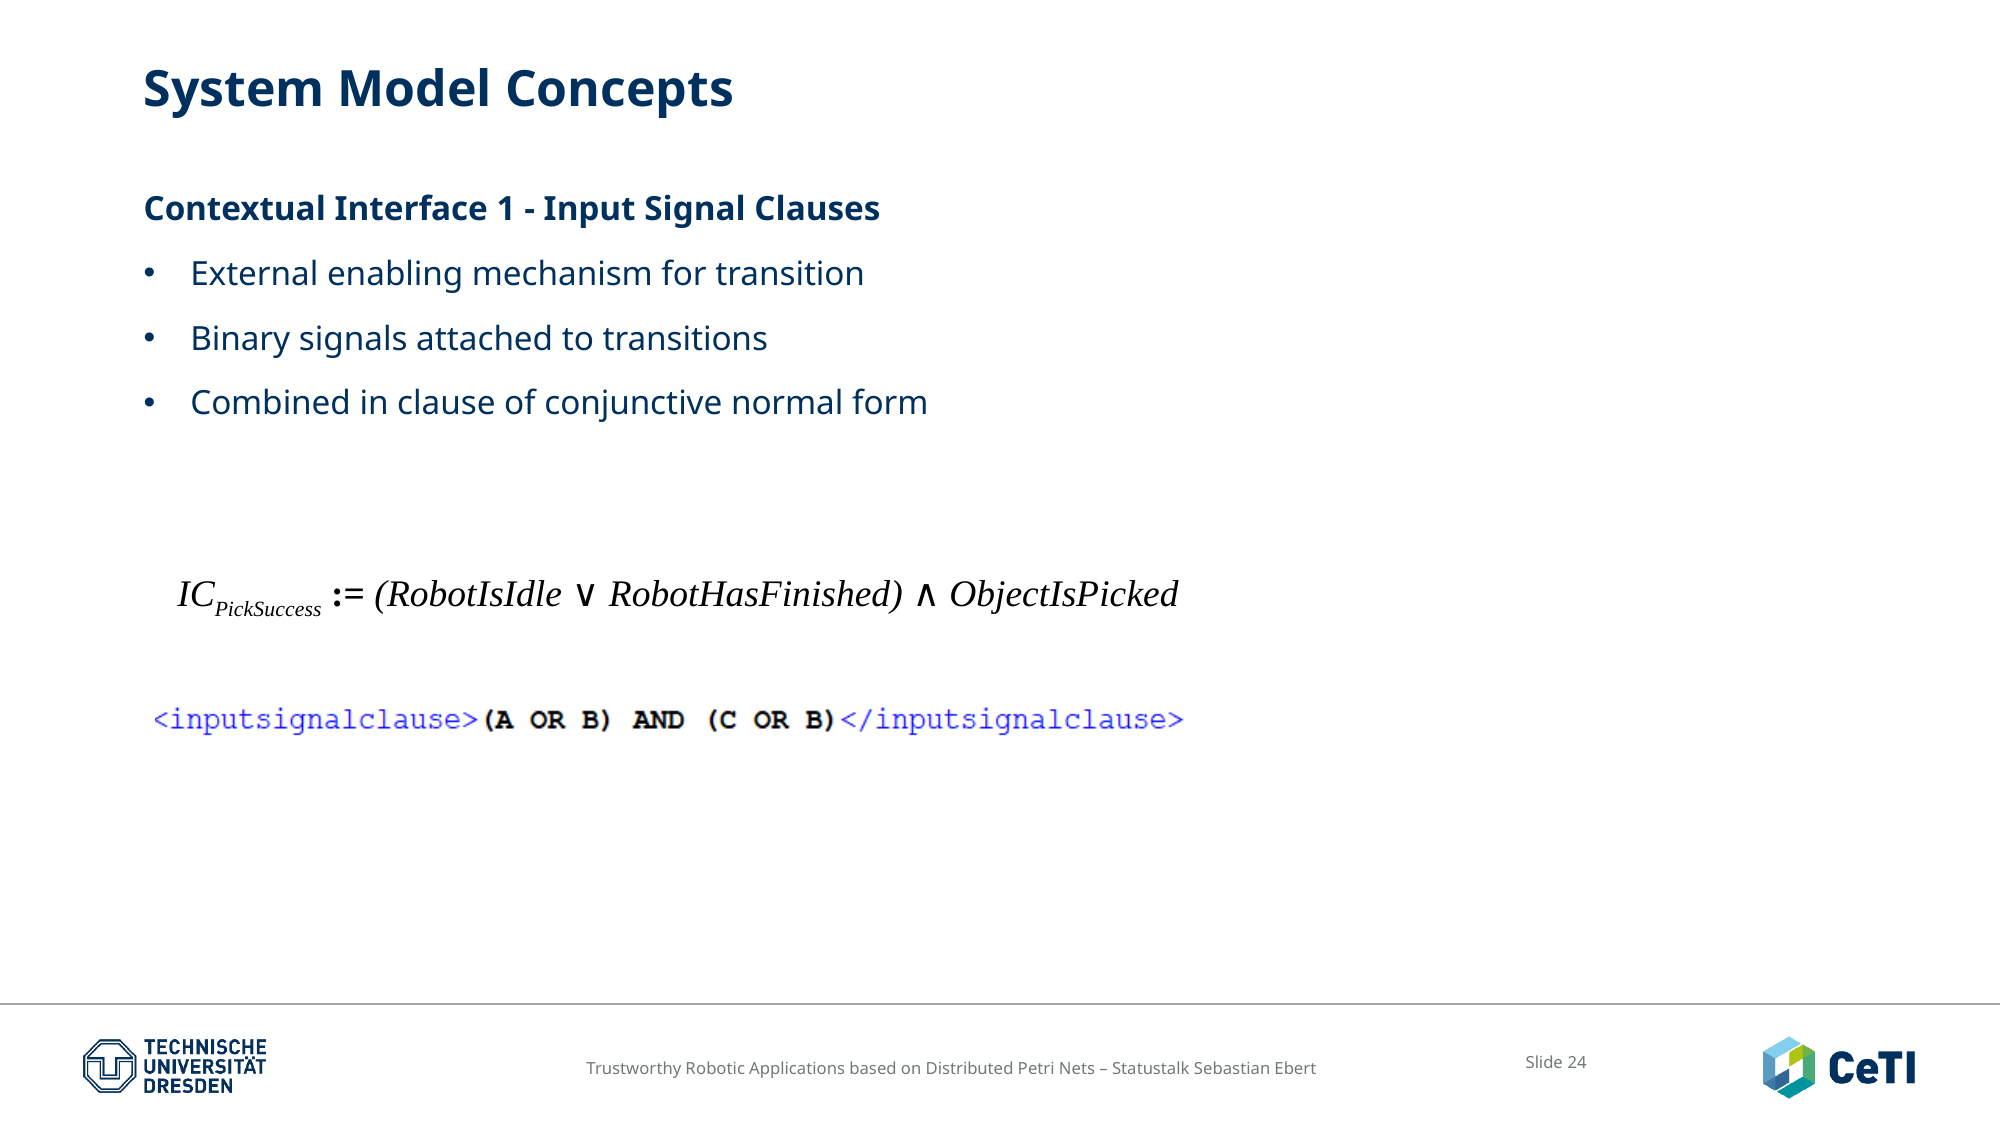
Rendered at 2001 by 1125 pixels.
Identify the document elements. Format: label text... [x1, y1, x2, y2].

picture [155, 700, 1225, 748]
title System Model Concepts [143, 56, 1880, 169]
list Contextual Interface 1 - Input Signal Clauses External enabling mechanism for transition Binary signals attached to transitions Combined in clause of conjunctive normal form [143, 187, 1116, 444]
picture [1762, 1036, 1977, 1101]
text_box ICPickSuccess := (RobotIsIdle ∨ RobotHasFinished) ∧ ObjectIsPicked [162, 562, 1214, 628]
picture [83, 1039, 266, 1093]
